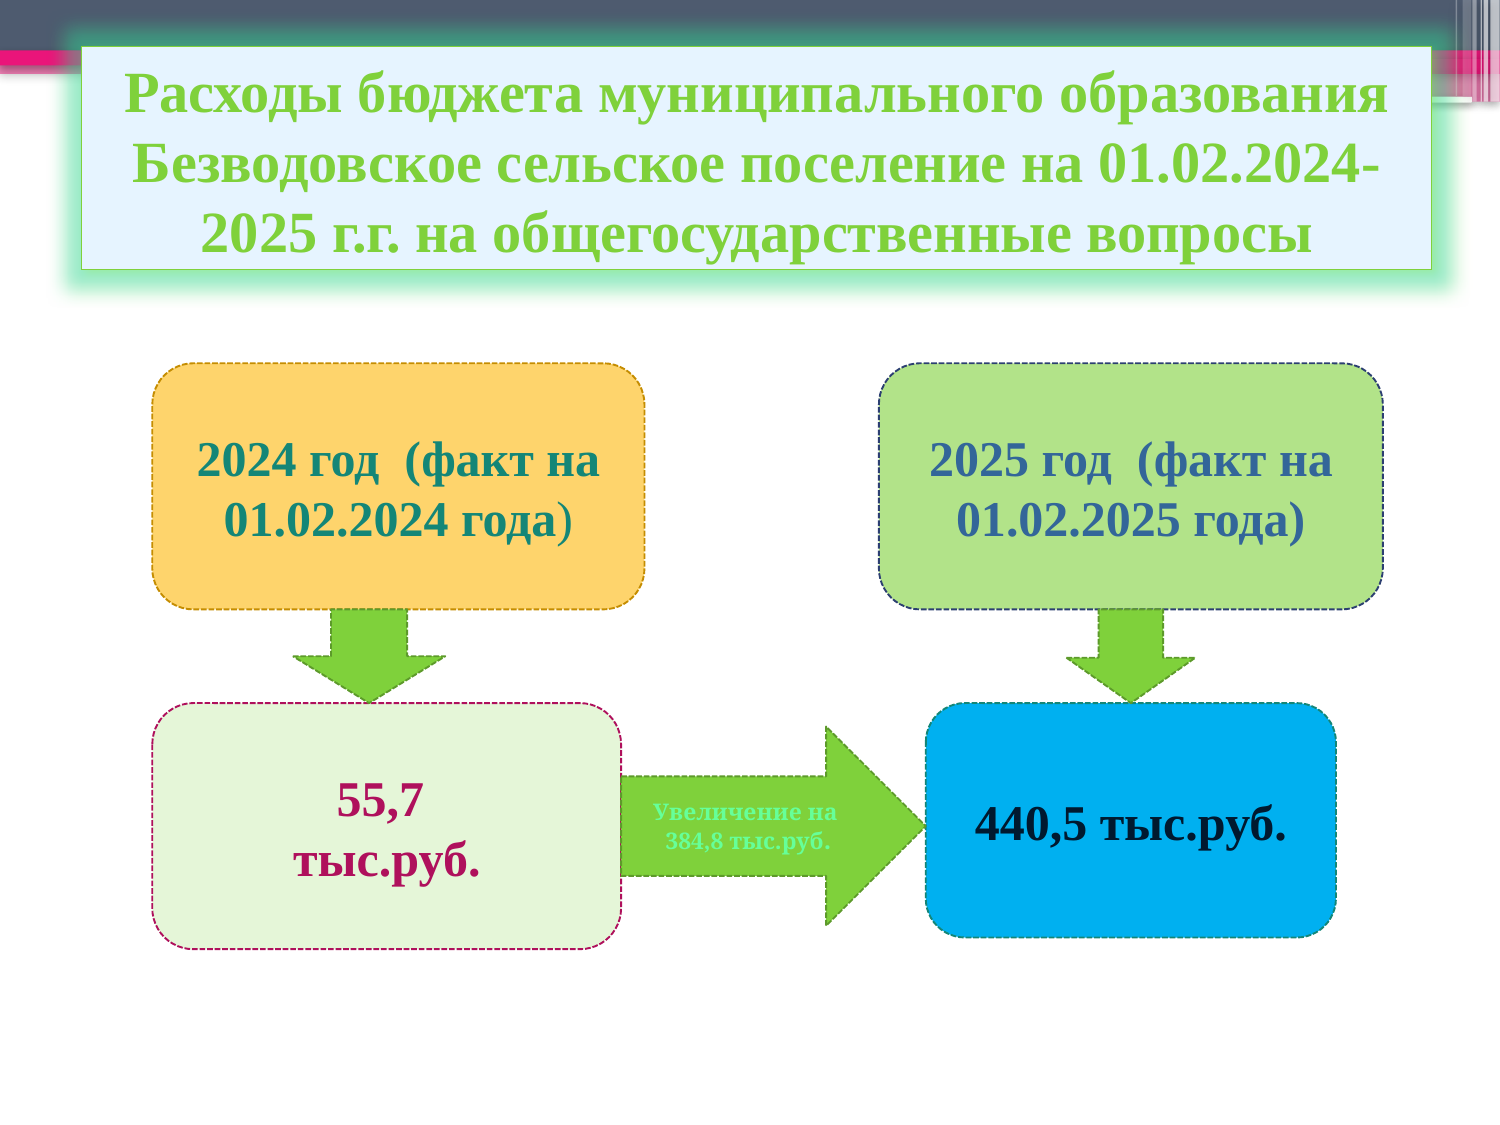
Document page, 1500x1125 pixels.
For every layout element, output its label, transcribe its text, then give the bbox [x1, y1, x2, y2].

text_box 55,7 тыс.руб. [151, 702, 623, 951]
text_box 2024 год (факт на 01.02.2024 года) [151, 362, 646, 611]
text_box Расходы бюджета муниципального образования Безводовское сельское поселение на 01.02.2024-2025 г.г. на общегосударственные вопросы [81, 46, 1432, 270]
text_box 2025 год (факт на 01.02.2025 года) [877, 362, 1384, 611]
text_box [292, 608, 447, 704]
text_box Увеличение на 384,8 тыс.руб. [620, 725, 927, 926]
text_box 440,5 тыс.руб. [924, 702, 1337, 939]
text_box [1065, 608, 1196, 704]
